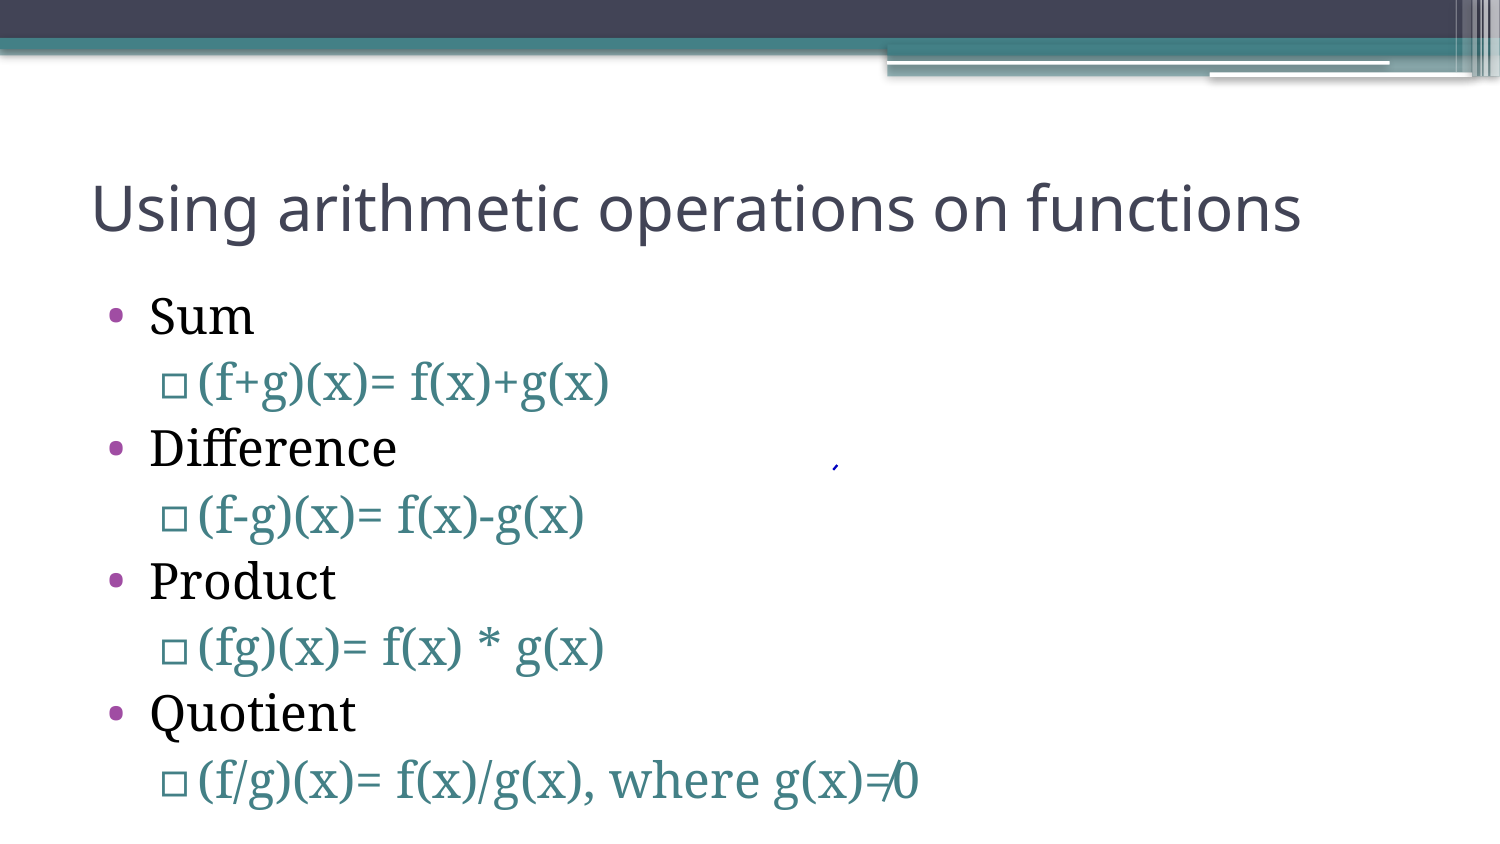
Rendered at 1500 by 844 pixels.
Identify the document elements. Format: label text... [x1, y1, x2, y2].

list Sum (f+g)(x)= f(x)+g(x) Difference (f-g)(x)= f(x)-g(x) Product (fg)(x)= f(x) * g(x) Quotient (f/g)(x)= f(x)/g(x), where g(x)≠0 [74, 276, 1426, 809]
title Using arithmetic operations on functions [74, 140, 1426, 273]
